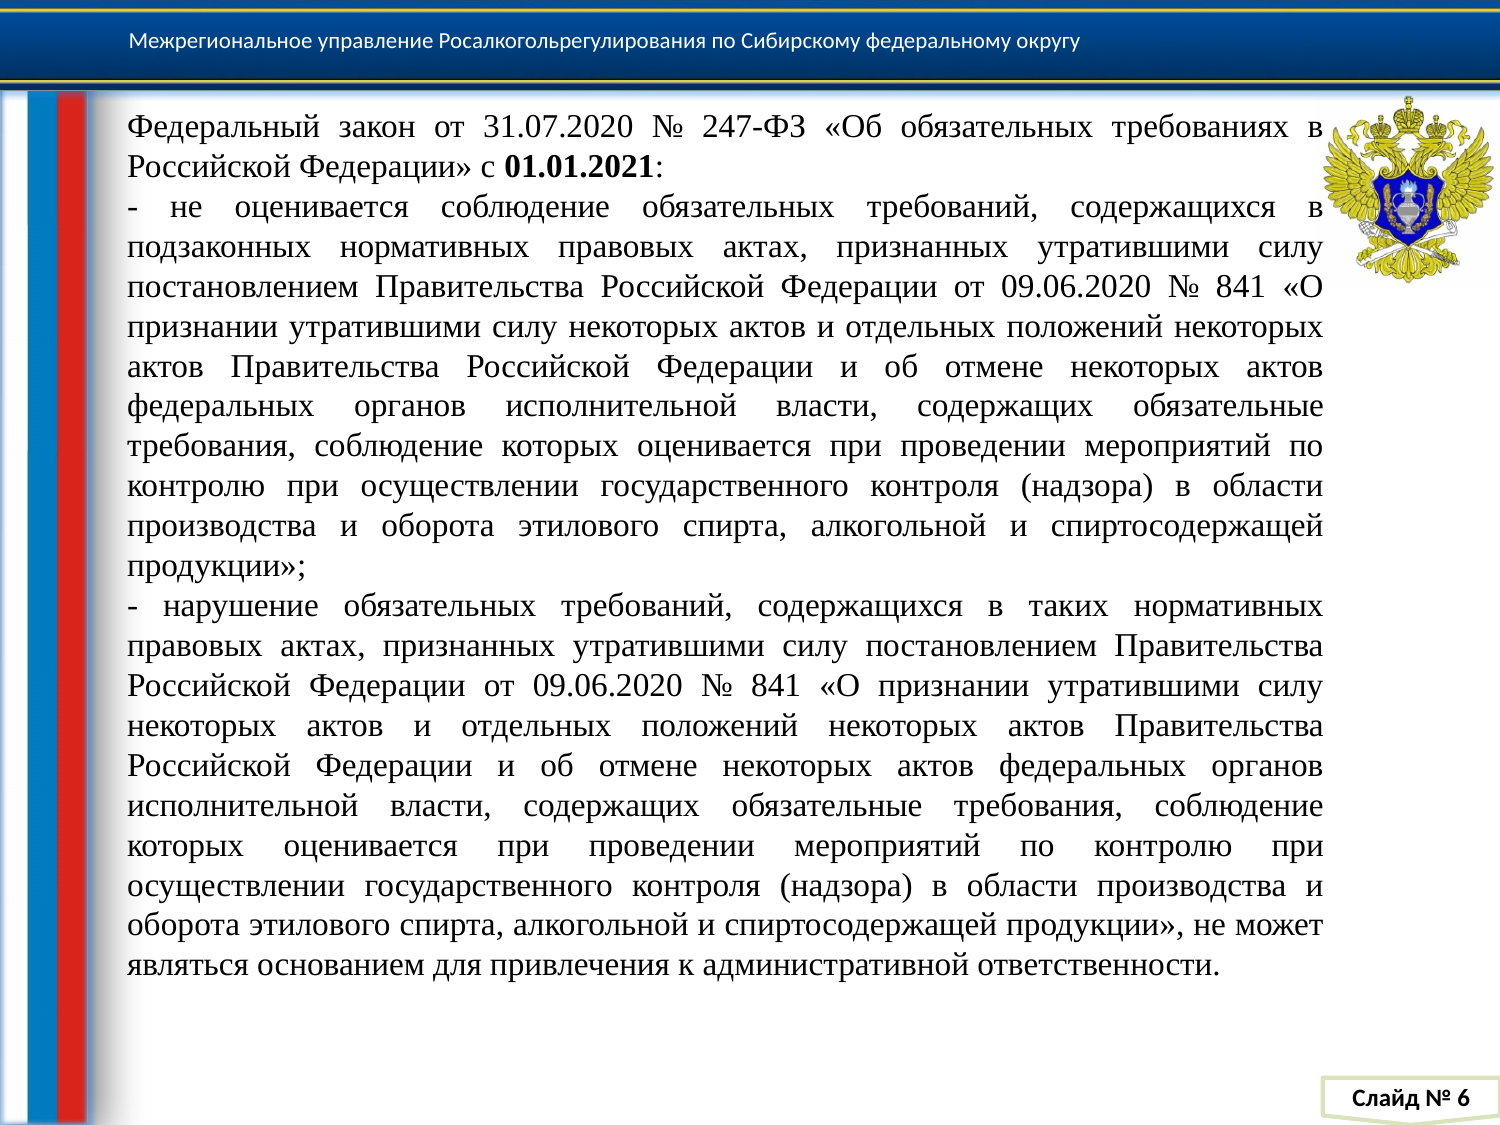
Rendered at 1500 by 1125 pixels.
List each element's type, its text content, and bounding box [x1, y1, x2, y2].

text_box Федеральный закон от 31.07.2020 № 247-ФЗ «Об обязательных требованиях в Российской Федерации» с 01.01.2021: - не оценивается соблюдение обязательных требований, содержащихся в подзаконных нормативных правовых актах, признанных утратившими силу постановлением Правительства Российской Федерации от 09.06.2020 № 841 «О признании утратившими силу некоторых актов и отдельных положений некоторых актов Правительства Российской Федерации и об отмене некоторых актов федеральных органов исполнительной власти, содержащих обязательные требования, соблюдение которых оценивается при проведении мероприятий по контролю при осуществлении государственного контроля (надзора) в области производства и оборота этилового спирта, алкогольной и спиртосодержащей продукции»; - нарушение обязательных требований, содержащихся в таких нормативных правовых актах, признанных утратившими силу постановлением Правительства Российской Федерации от 09.06.2020 № 841 «О признании утратившими силу некоторых актов и отдельных положений некоторых актов Правительства Российской Федерации и об отмене некоторых актов федеральных органов исполнительной власти, содержащих обязательные требования, соблюдение которых оценивается при проведении мероприятий по контролю при осуществлении государственного контроля (надзора) в области производства и оборота этилового спирта, алкогольной и спиртосодержащей продукции», не может являться основанием для привлечения к административной ответственности. [112, 99, 1341, 990]
picture [0, 0, 1500, 1125]
text_box Слайд № 6 [1320, 1075, 1500, 1125]
